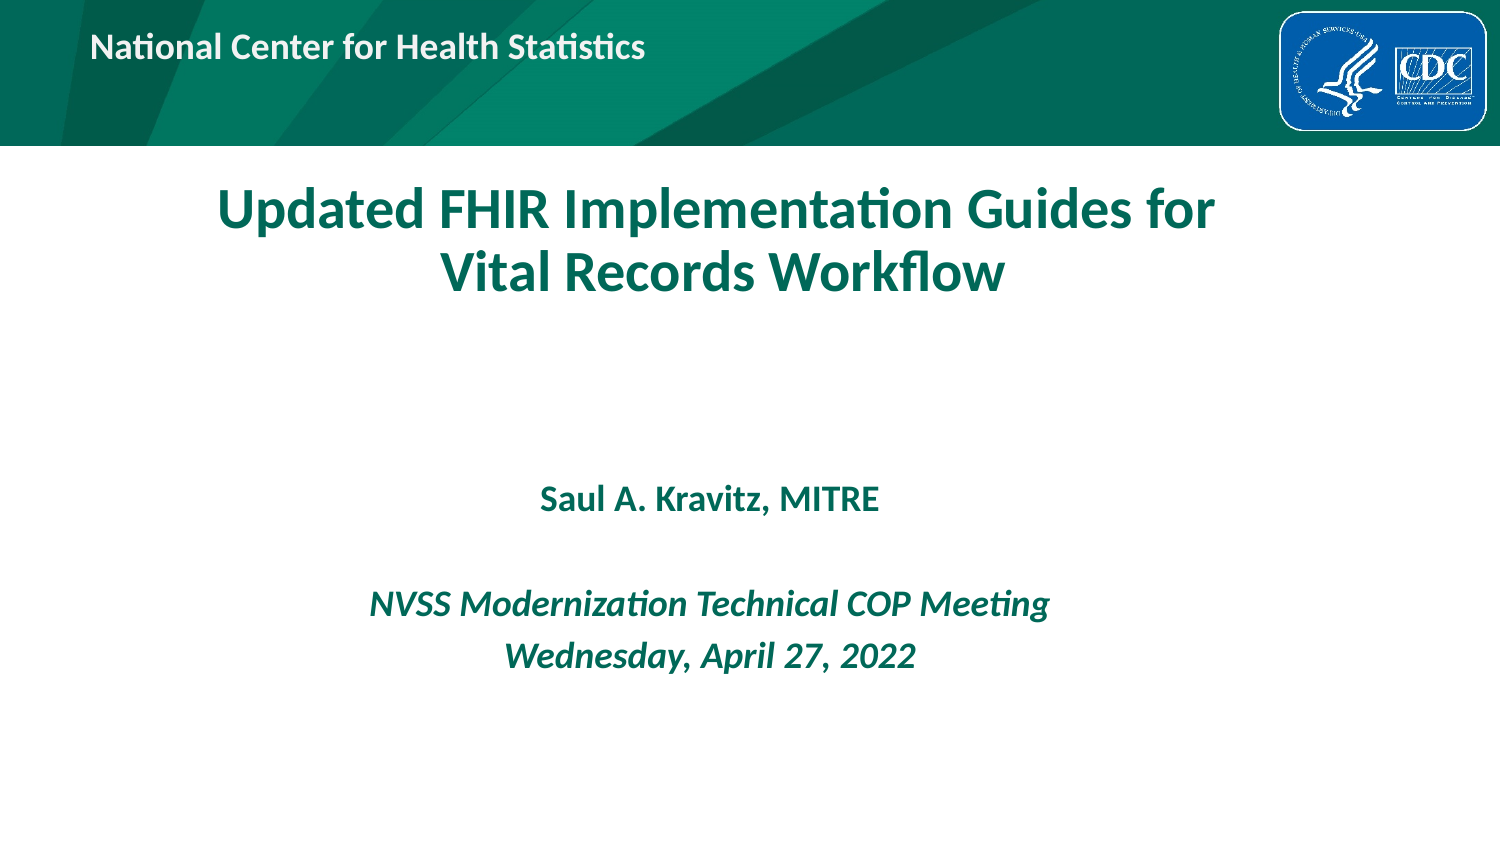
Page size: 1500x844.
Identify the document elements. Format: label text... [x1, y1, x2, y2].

subtitle Saul A. Kravitz, MITRE NVSS Modernization Technical COP Meeting Wednesday, April 27, 2022 [170, 466, 1251, 697]
title Updated FHIR Implementation Guides for Vital Records Workflow [29, 170, 1418, 422]
picture [0, 0, 1500, 146]
